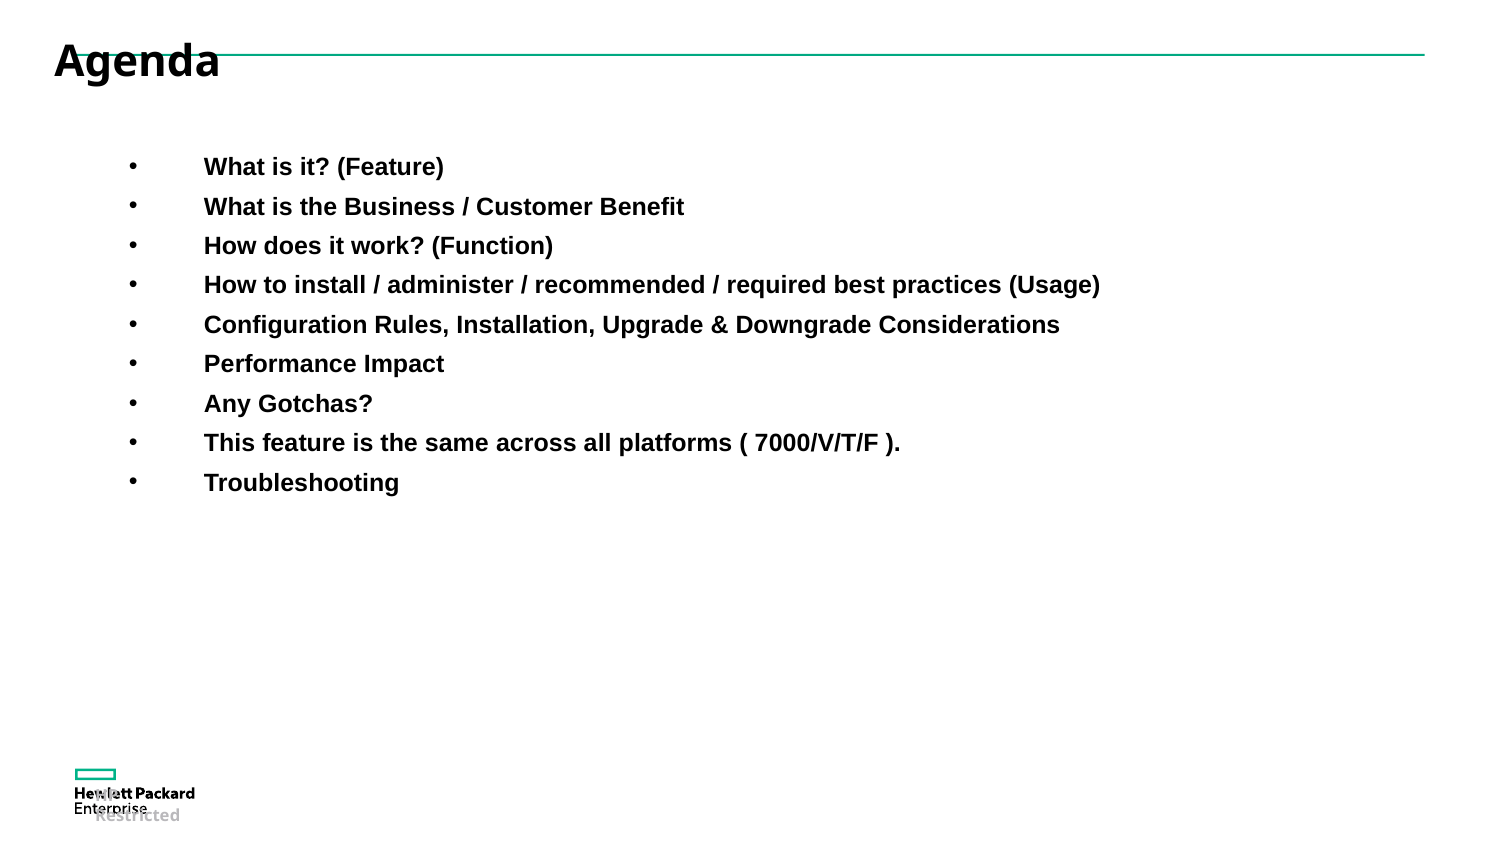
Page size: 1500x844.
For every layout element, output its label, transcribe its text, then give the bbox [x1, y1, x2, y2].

list What is it? (Feature) What is the Business / Customer Benefit How does it work? (Function) How to install / administer / recommended / required best practices (Usage) Configuration Rules, Installation, Upgrade & Downgrade Considerations Performance Impact Any Gotchas? This feature is the same across all platforms ( 7000/V/T/F ). Troubleshooting [53, 153, 1386, 684]
title Agenda [54, 38, 1386, 110]
